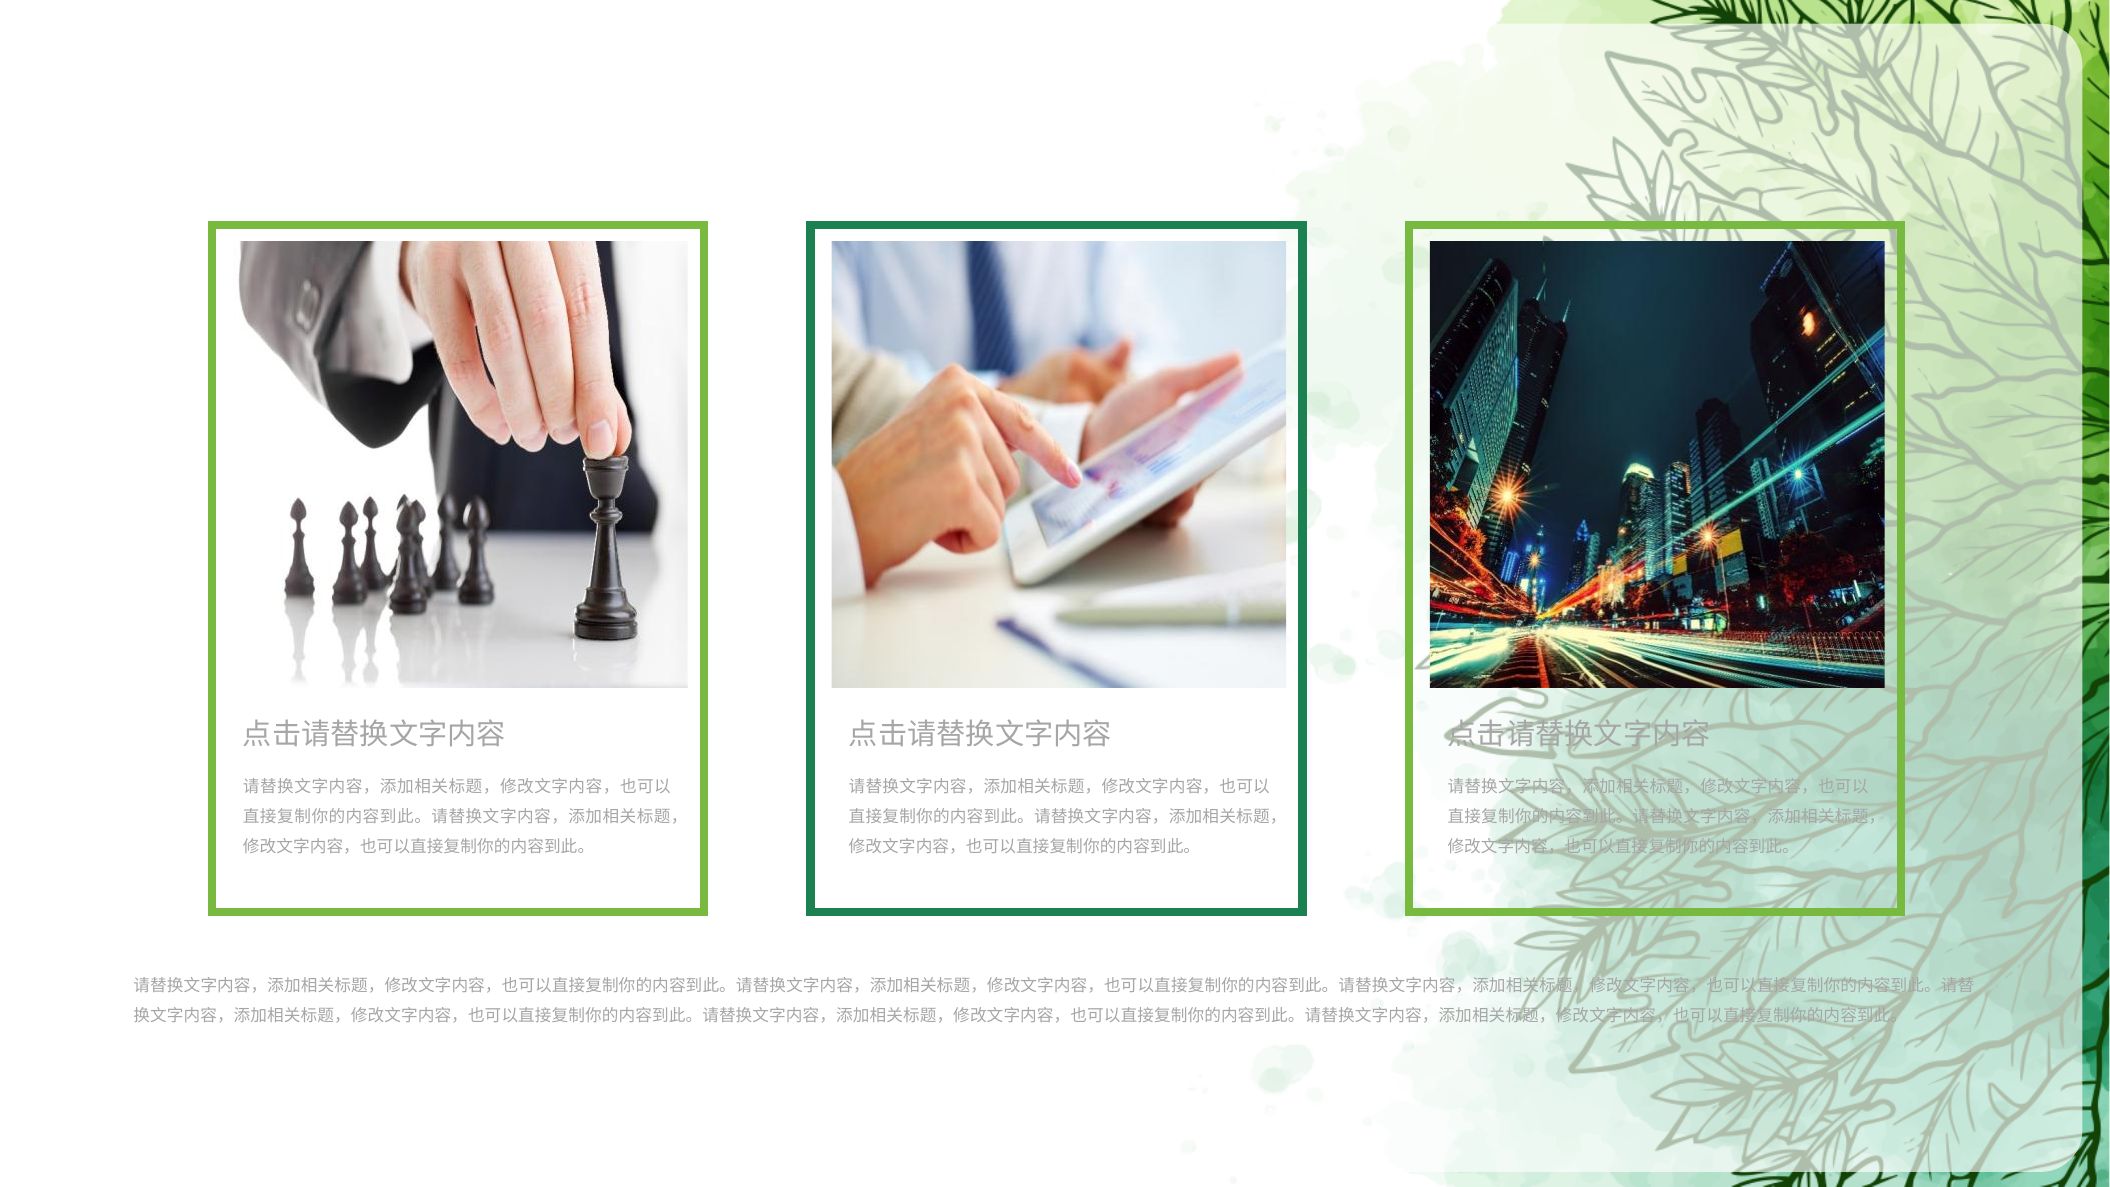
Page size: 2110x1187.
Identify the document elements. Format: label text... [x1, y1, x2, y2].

text_box 请替换文字内容，添加相关标题，修改文字内容，也可以直接复制你的内容到此。请替换文字内容，添加相关标题，修改文字内容，也可以直接复制你的内容到此。请替换文字内容，添加相关标题，修改文字内容，也可以直接复制你的内容到此。请替换文字内容，添加相关标题，修改文字内容，也可以直接复制你的内容到此。请替换文字内容，添加相关标题，修改文字内容，也可以直接复制你的内容到此。请替换文字内容，添加相关标题，修改文字内容，也可以直接复制你的内容到此。 [133, 964, 1976, 1025]
text_box [211, 224, 705, 913]
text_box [1447, 715, 1870, 858]
picture [0, 0, 2110, 1187]
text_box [848, 715, 1271, 858]
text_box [242, 715, 672, 858]
text_box [1408, 224, 1902, 913]
text_box [809, 224, 1304, 913]
